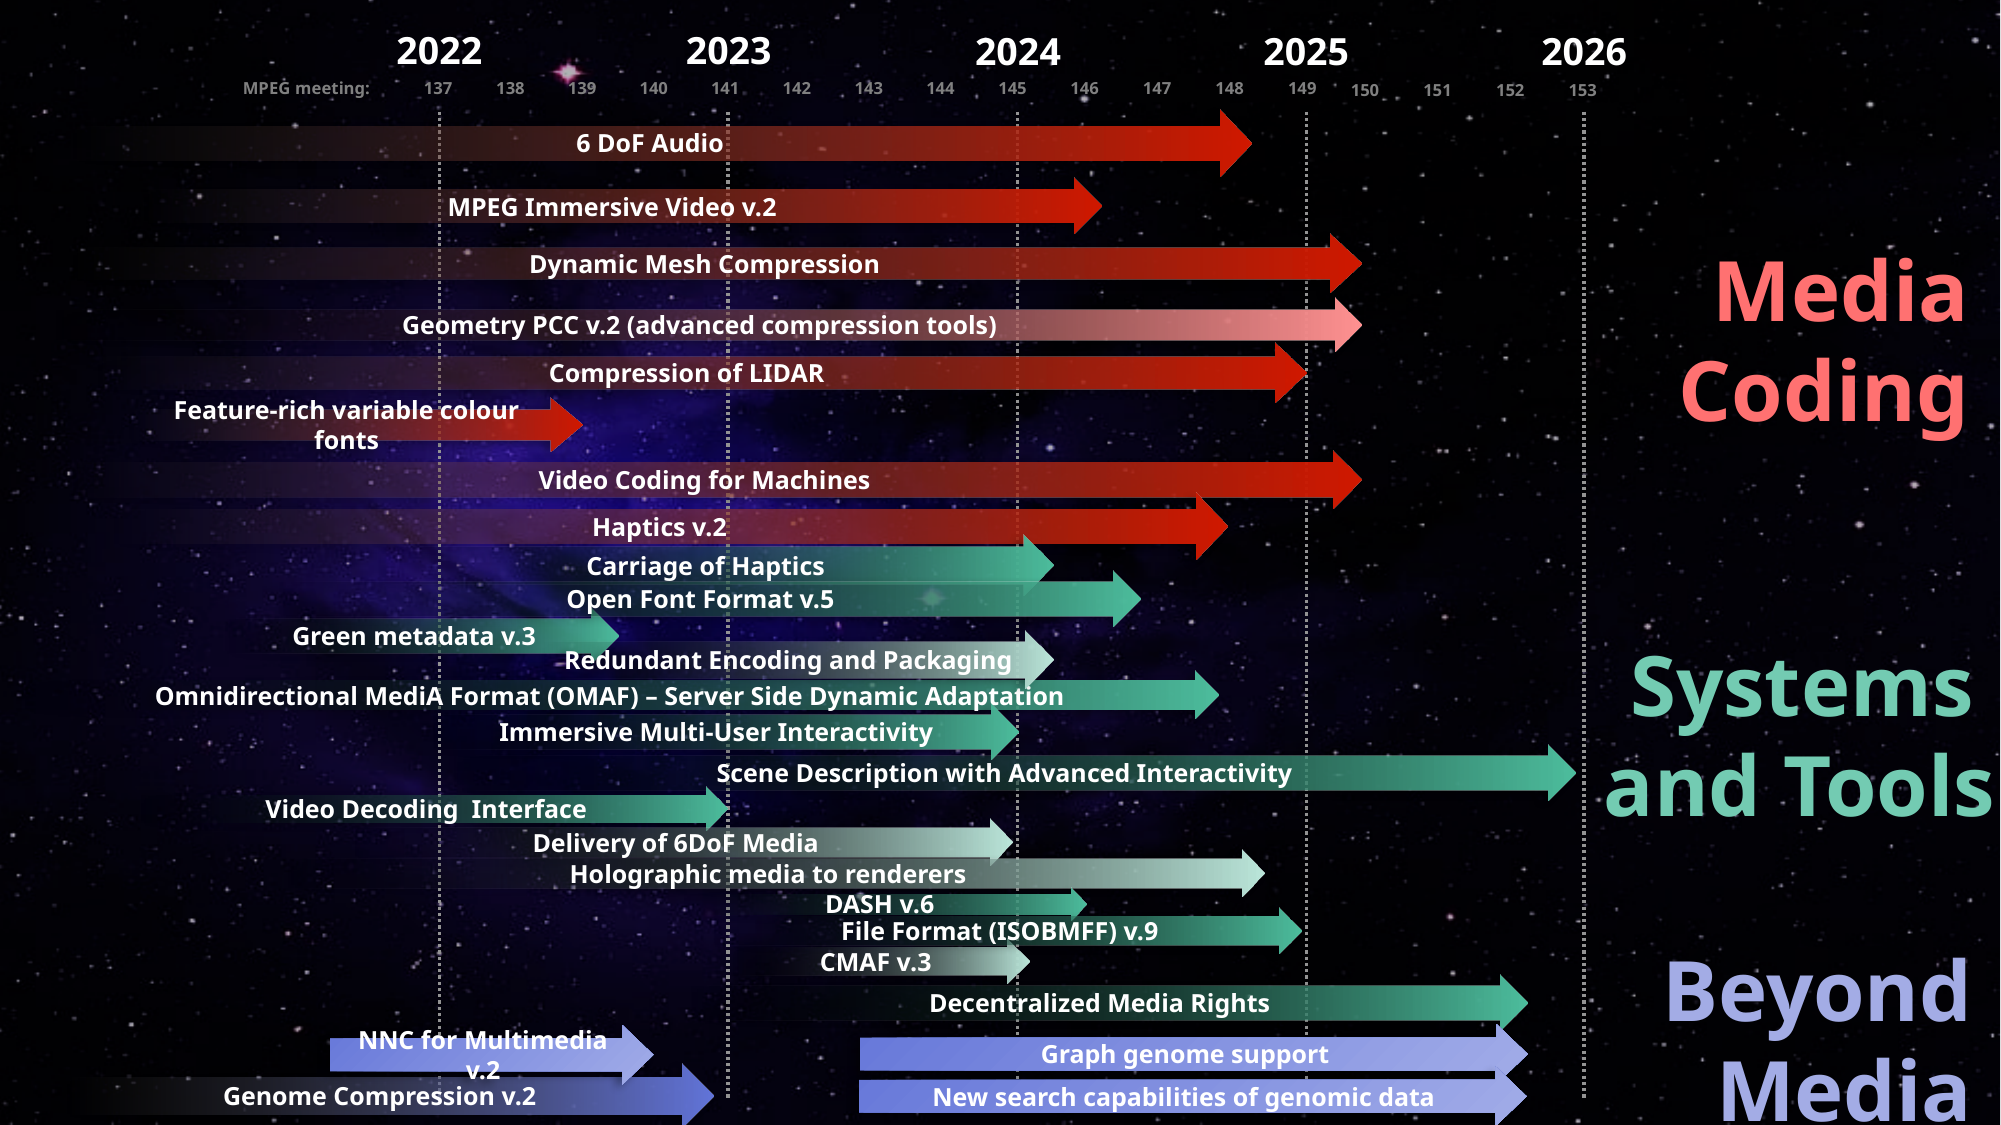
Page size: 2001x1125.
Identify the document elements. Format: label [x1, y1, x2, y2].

text_box [17, 109, 2000, 1125]
text_box [228, 20, 1641, 109]
picture [0, 0, 2001, 1125]
